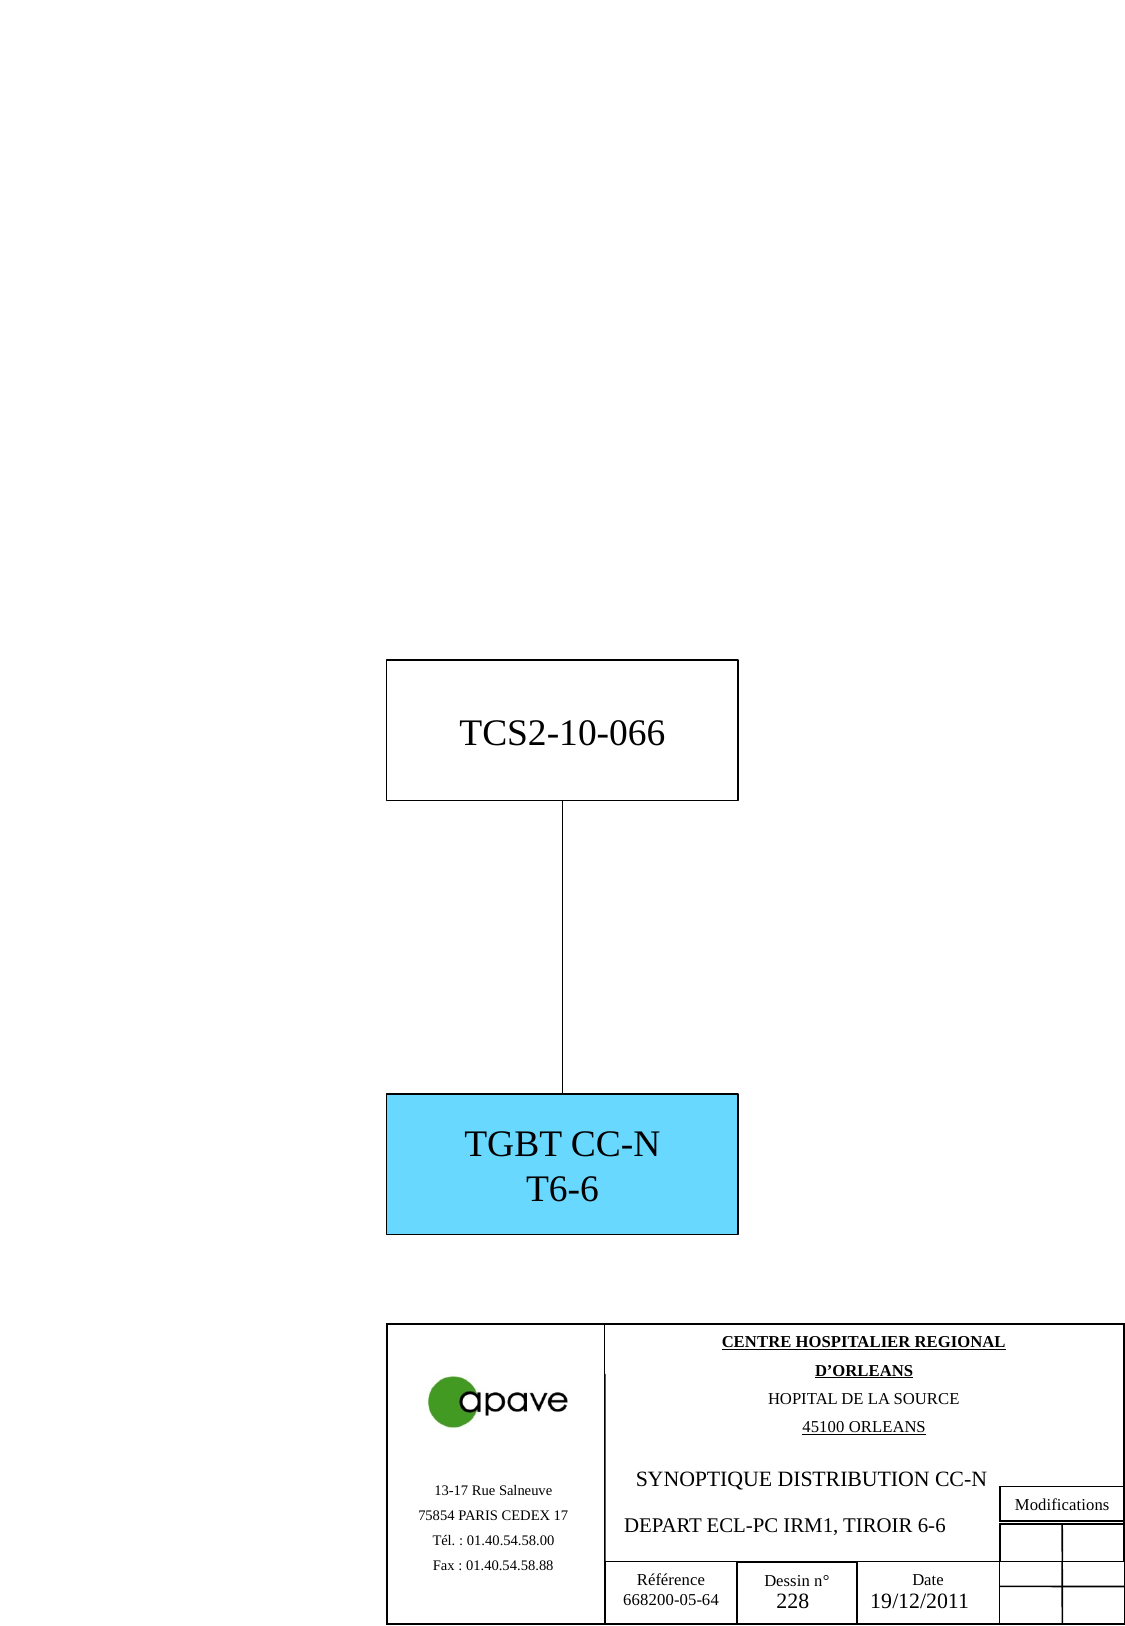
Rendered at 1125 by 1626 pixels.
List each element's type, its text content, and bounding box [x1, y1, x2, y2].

text_box DEPART ECL-PC IRM1, TIROIR 6-6 [609, 1503, 996, 1544]
text_box 228 [761, 1579, 855, 1621]
picture [399, 1362, 596, 1443]
text_box 19/12/2011 [855, 1579, 997, 1621]
text_box SYNOPTIQUE DISTRIBUTION CC-N [621, 1456, 1032, 1498]
text_box TCS2-10-066 [385, 658, 740, 803]
text_box TGBT CC-N T6-6 [385, 1092, 740, 1236]
